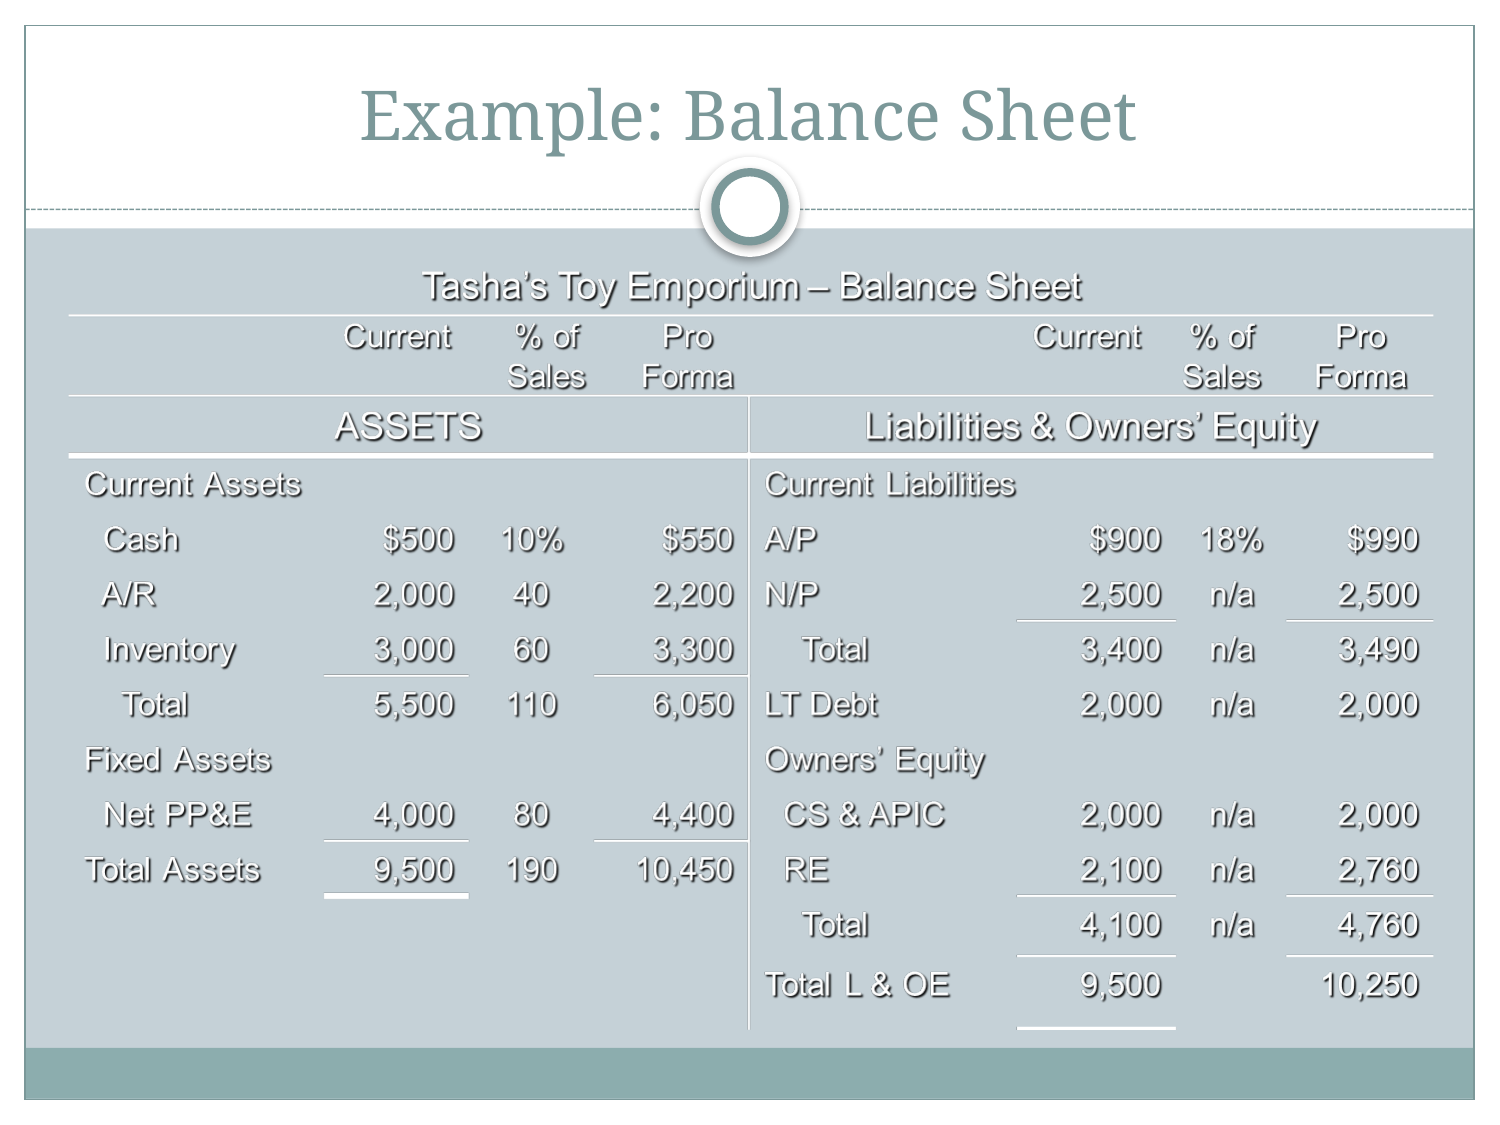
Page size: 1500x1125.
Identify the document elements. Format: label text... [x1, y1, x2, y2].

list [62, 249, 1443, 1031]
title Example: Balance Sheet [49, 37, 1450, 162]
